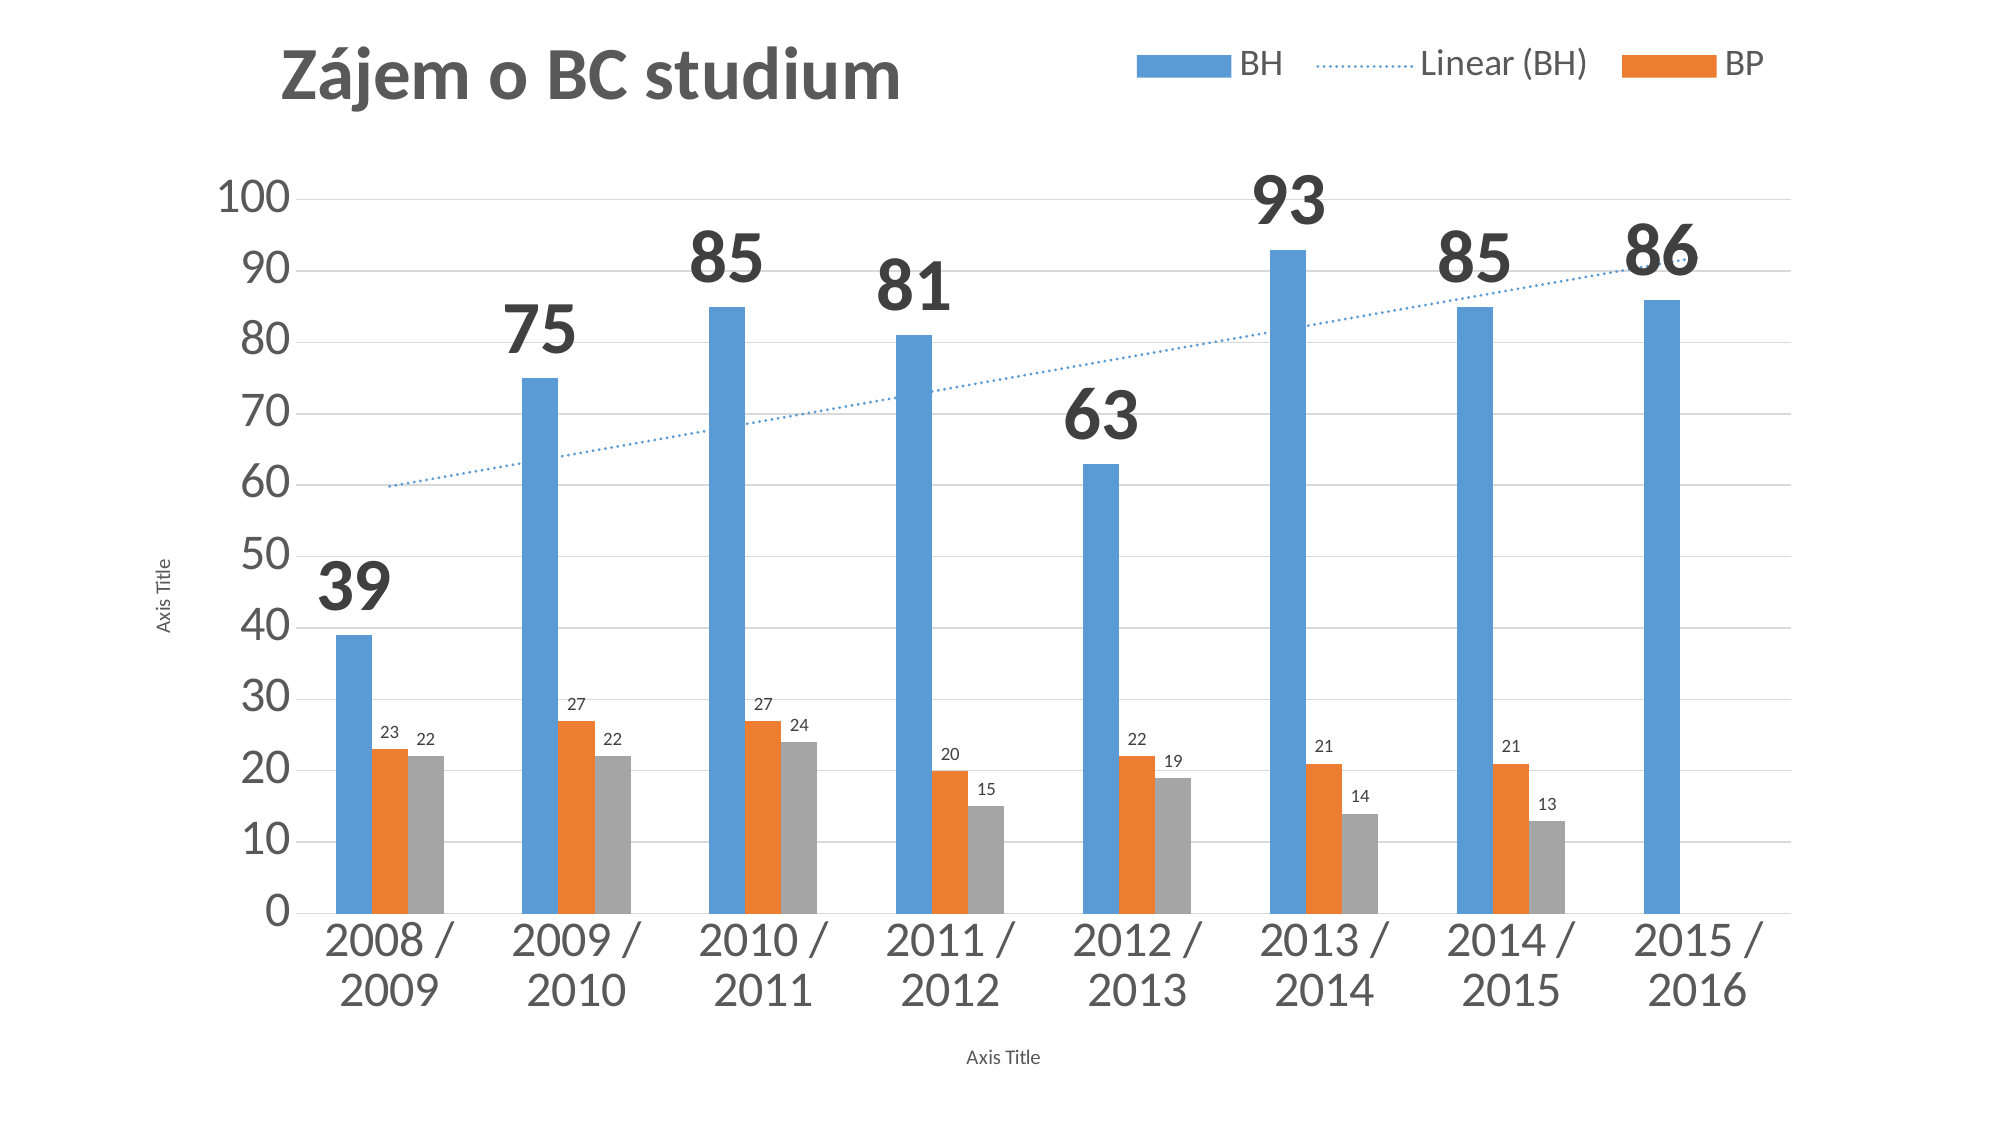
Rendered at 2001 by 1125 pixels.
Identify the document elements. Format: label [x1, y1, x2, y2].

chart [121, 0, 1826, 1125]
